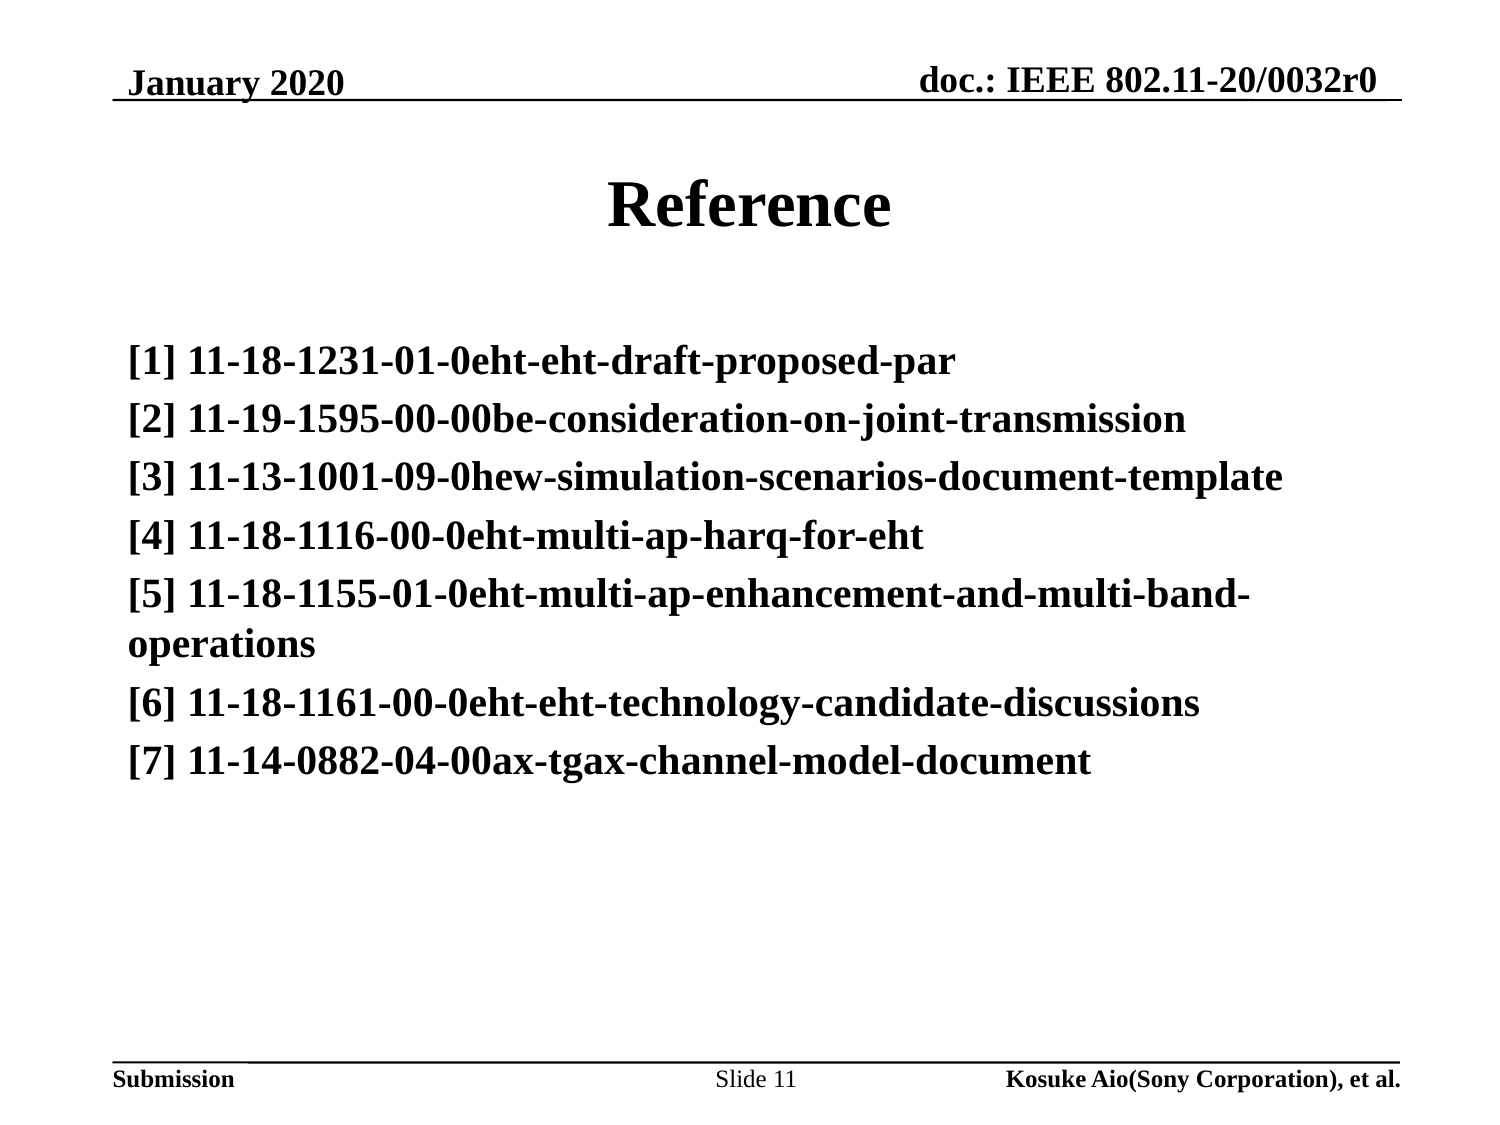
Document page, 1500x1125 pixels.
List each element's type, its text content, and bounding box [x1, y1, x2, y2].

title Reference [112, 112, 1388, 288]
footer Kosuke Aio(Sony Corporation), et al. [962, 1061, 1402, 1093]
slide_number Slide 11 [712, 1061, 801, 1093]
list [1] 11-18-1231-01-0eht-eht-draft-proposed-par [2] 11-19-1595-00-00be-consideration-on-joint-transmission [3] 11-13-1001-09-0hew-simulation-scenarios-document-template [4] 11-18-1116-00-0eht-multi-ap-harq-for-eht [5] 11-18-1155-01-0eht-multi-ap-enhancement-and-multi-band-operations [6] 11-18-1161-00-0eht-eht-technology-candidate-discussions [7] 11-14-0882-04-00ax-tgax-channel-model-document [112, 324, 1388, 1050]
